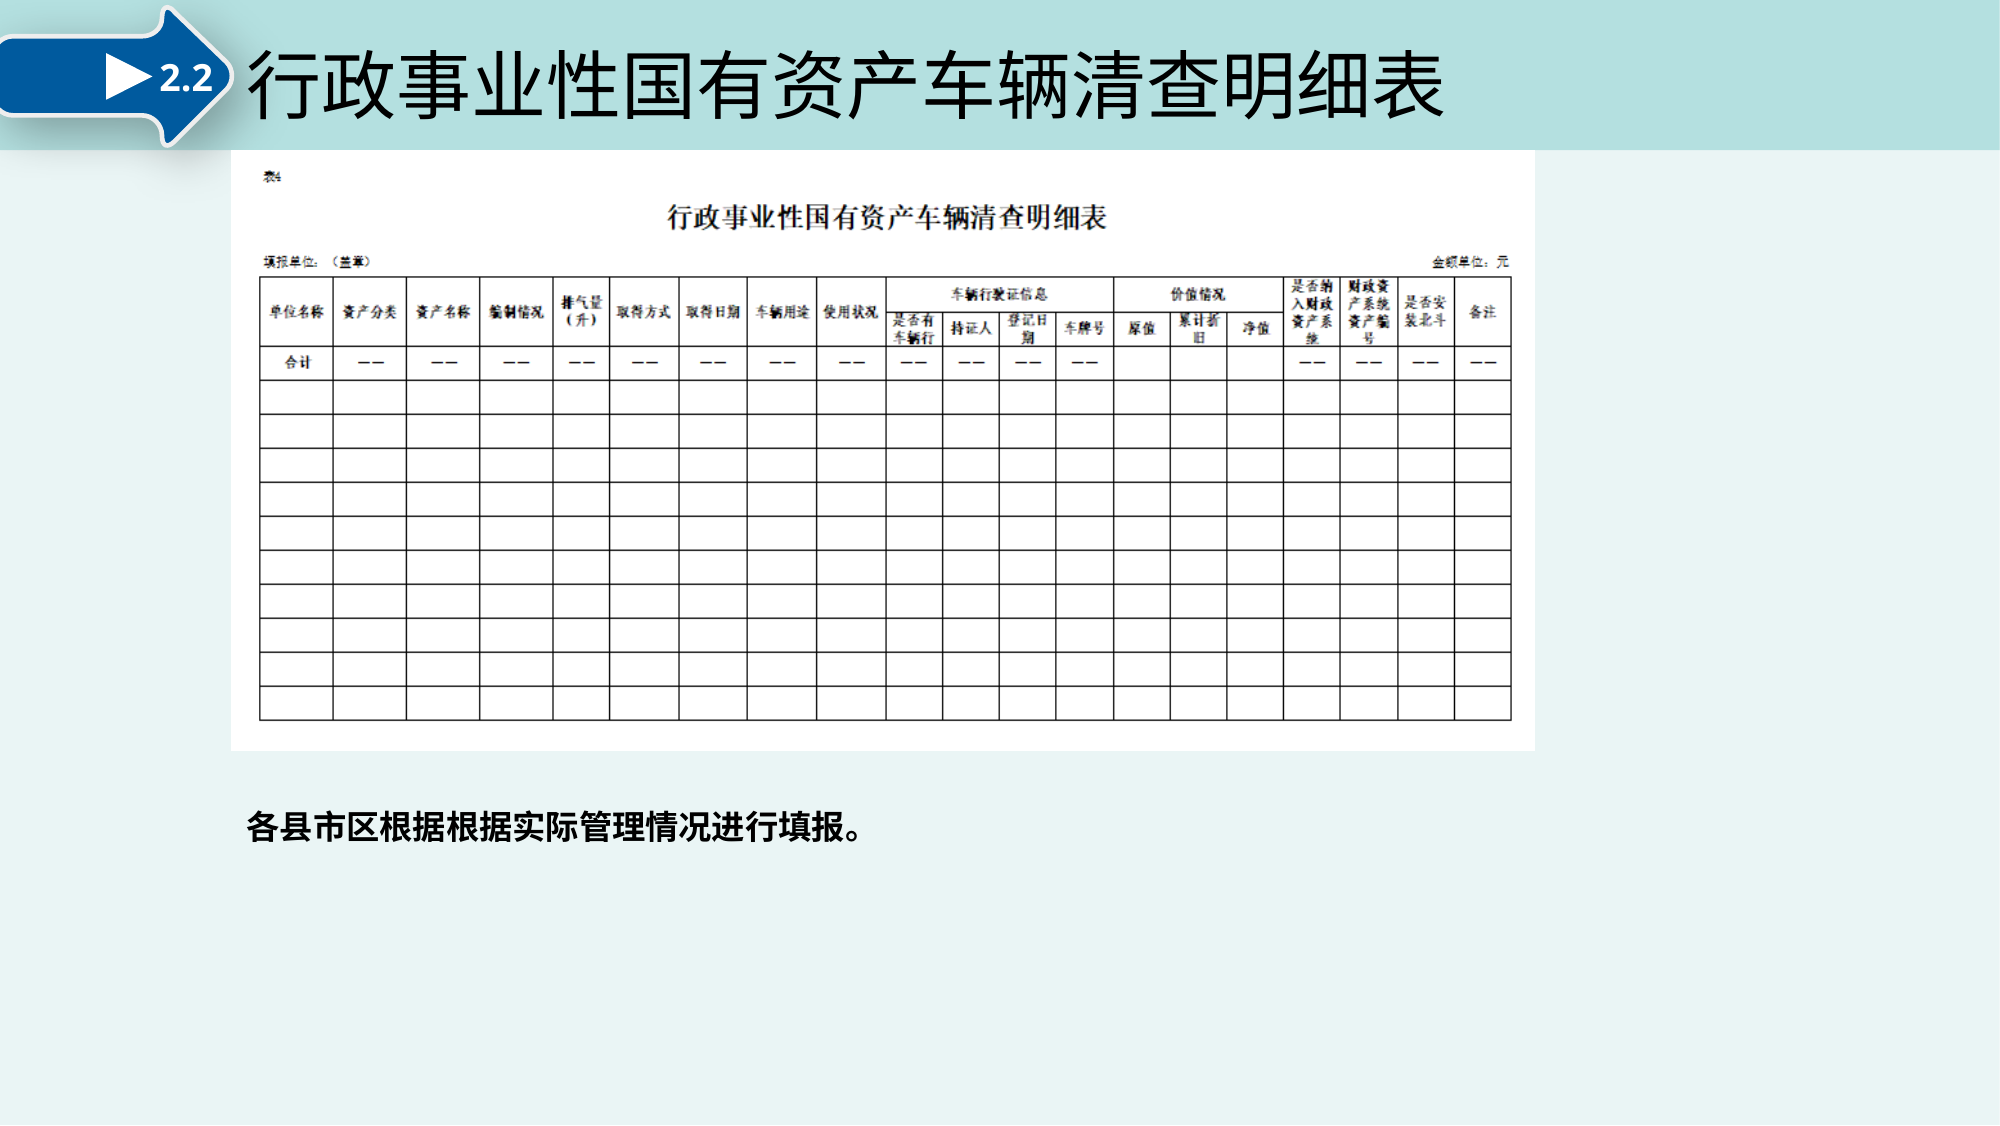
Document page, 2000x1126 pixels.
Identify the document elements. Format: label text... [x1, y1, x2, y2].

text_box 各县市区根据根据实际管理情况进行填报。 [231, 798, 1544, 854]
picture [231, 150, 1535, 751]
text_box [0, 0, 2000, 151]
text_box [0, 7, 299, 146]
text_box 行政事业性国有资产车辆清查明细表 [299, 31, 1955, 136]
